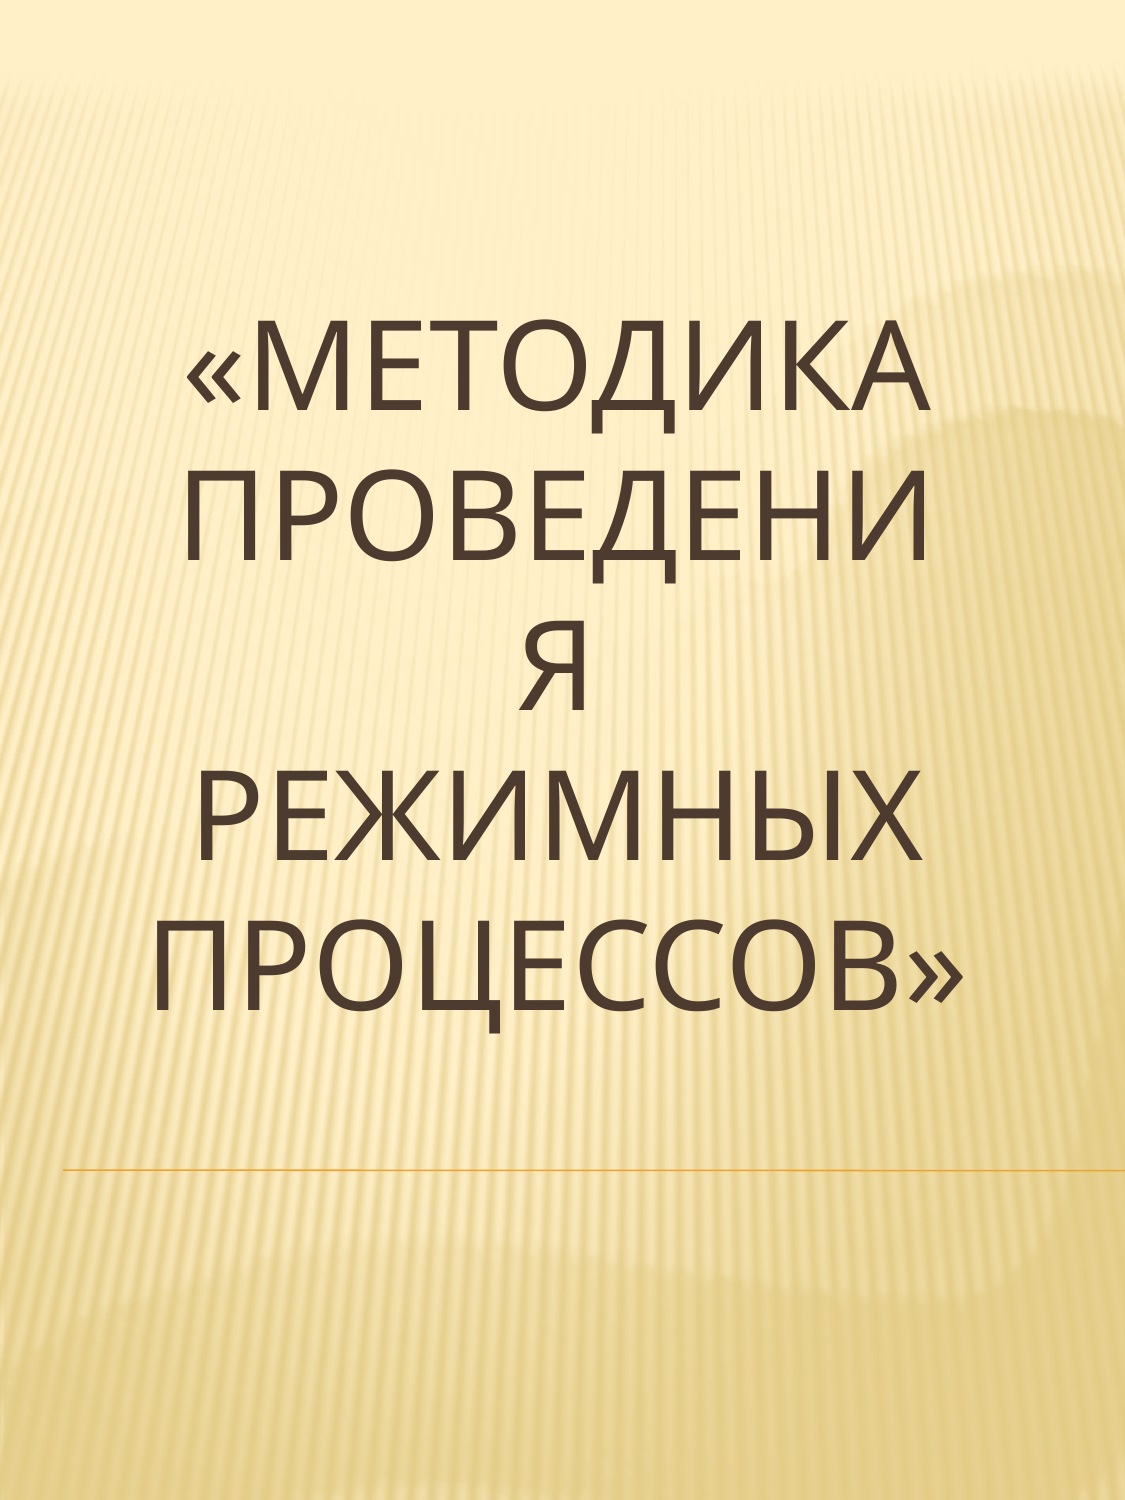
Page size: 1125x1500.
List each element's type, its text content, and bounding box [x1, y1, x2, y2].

title «Методика проведения режимных процессов» [100, 277, 984, 1078]
